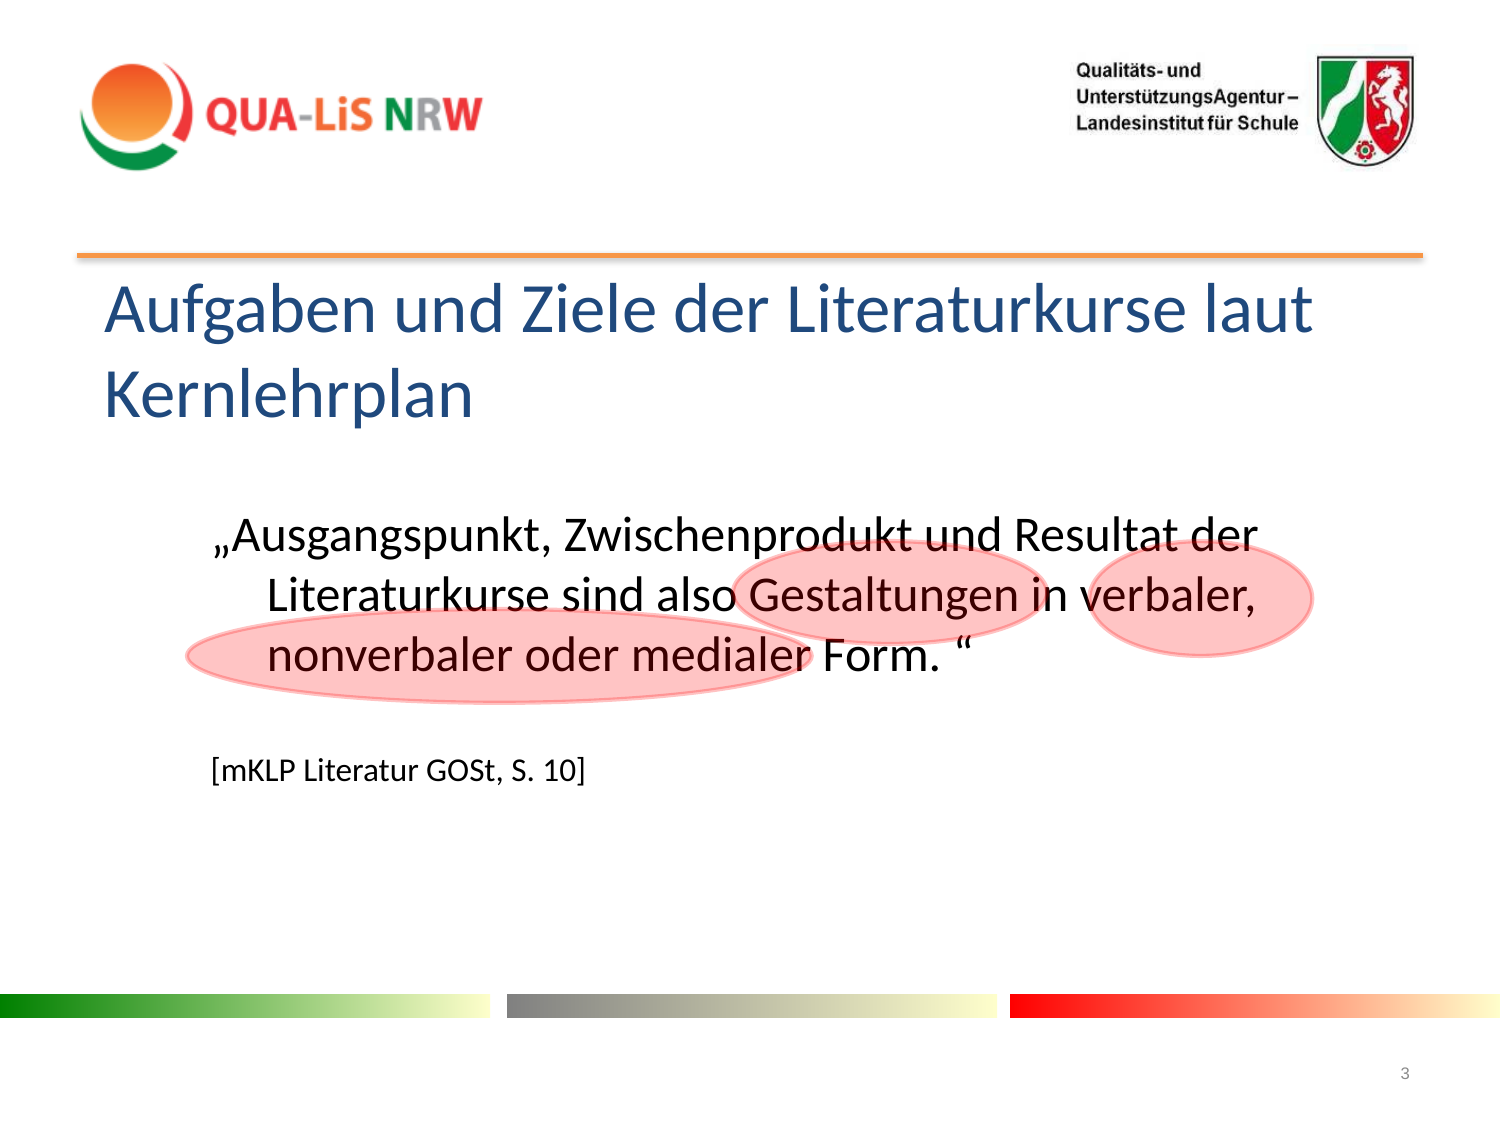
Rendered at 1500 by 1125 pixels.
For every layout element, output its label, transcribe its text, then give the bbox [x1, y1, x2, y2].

slide_number 3 [1074, 1042, 1425, 1103]
picture [1069, 44, 1419, 175]
text_box [730, 538, 1050, 647]
picture [77, 55, 490, 175]
list „Ausgangspunkt, Zwischenprodukt und Resultat der Literaturkurse sind also Gestaltungen in verbaler, nonverbaler oder medialer Form. “ [mKLP Literatur GOSt, S. 10] [195, 434, 1390, 849]
title Aufgaben und Ziele der Literaturkurse laut Kernlehrplan [89, 266, 1413, 426]
text_box [1089, 541, 1313, 656]
text_box [184, 606, 814, 705]
